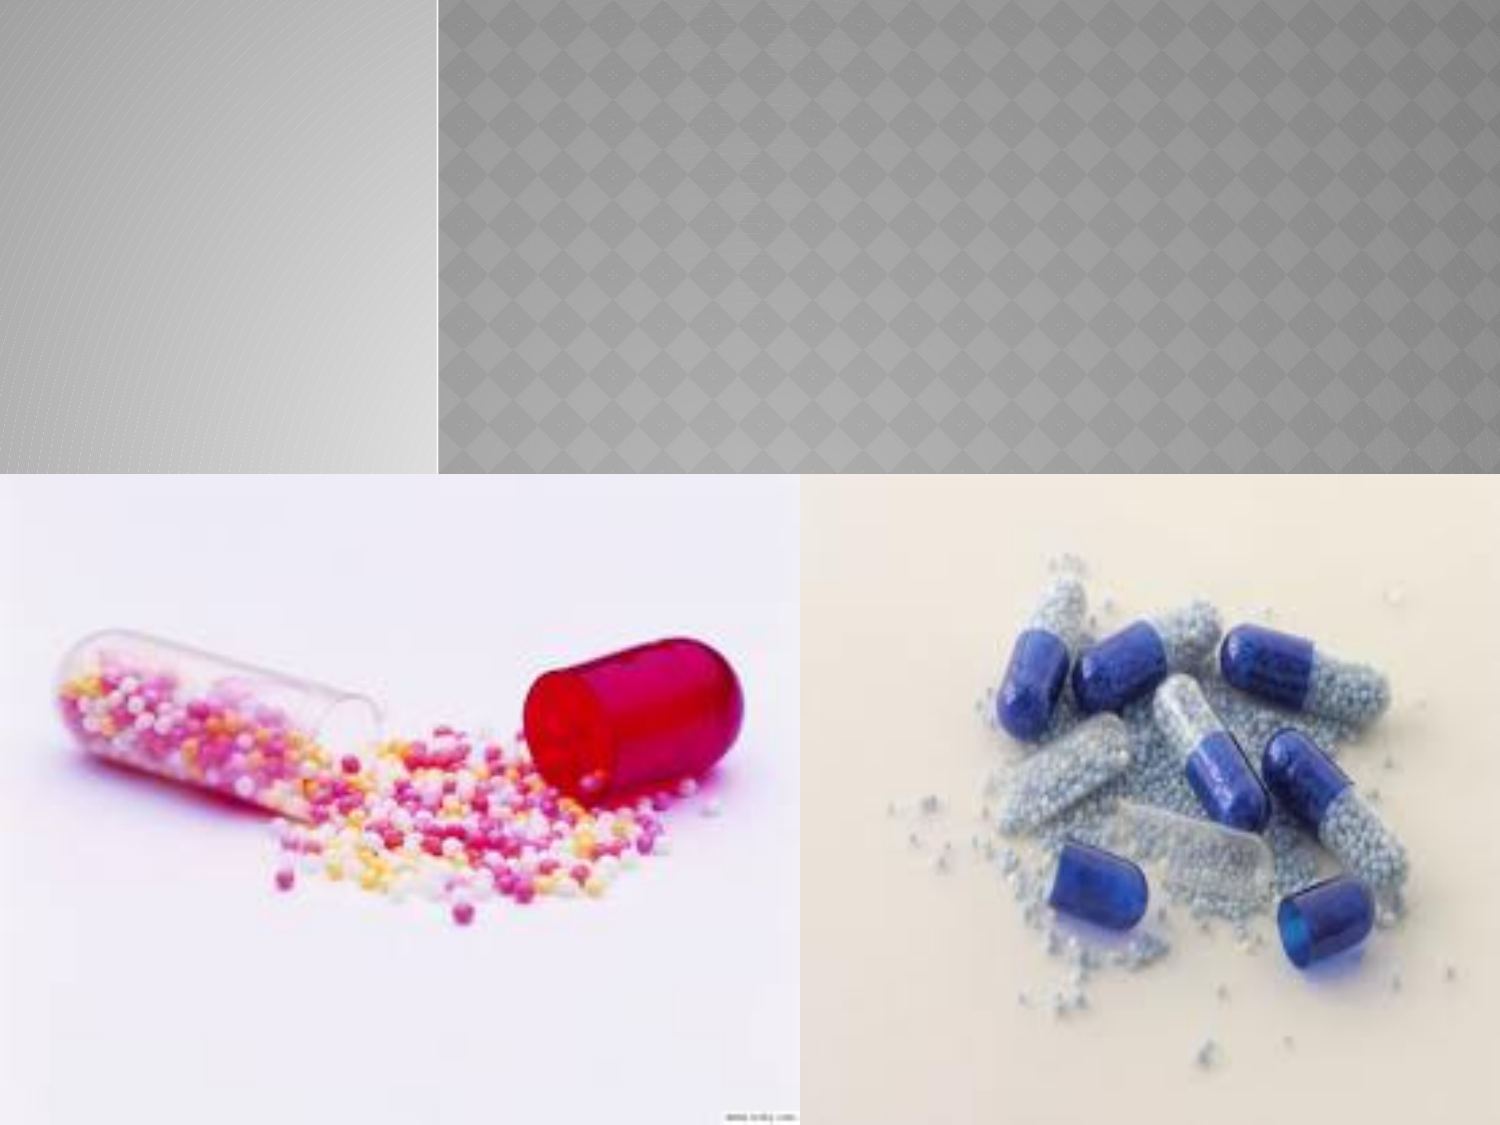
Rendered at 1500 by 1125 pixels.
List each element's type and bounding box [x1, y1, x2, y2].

picture [0, 474, 1500, 1125]
